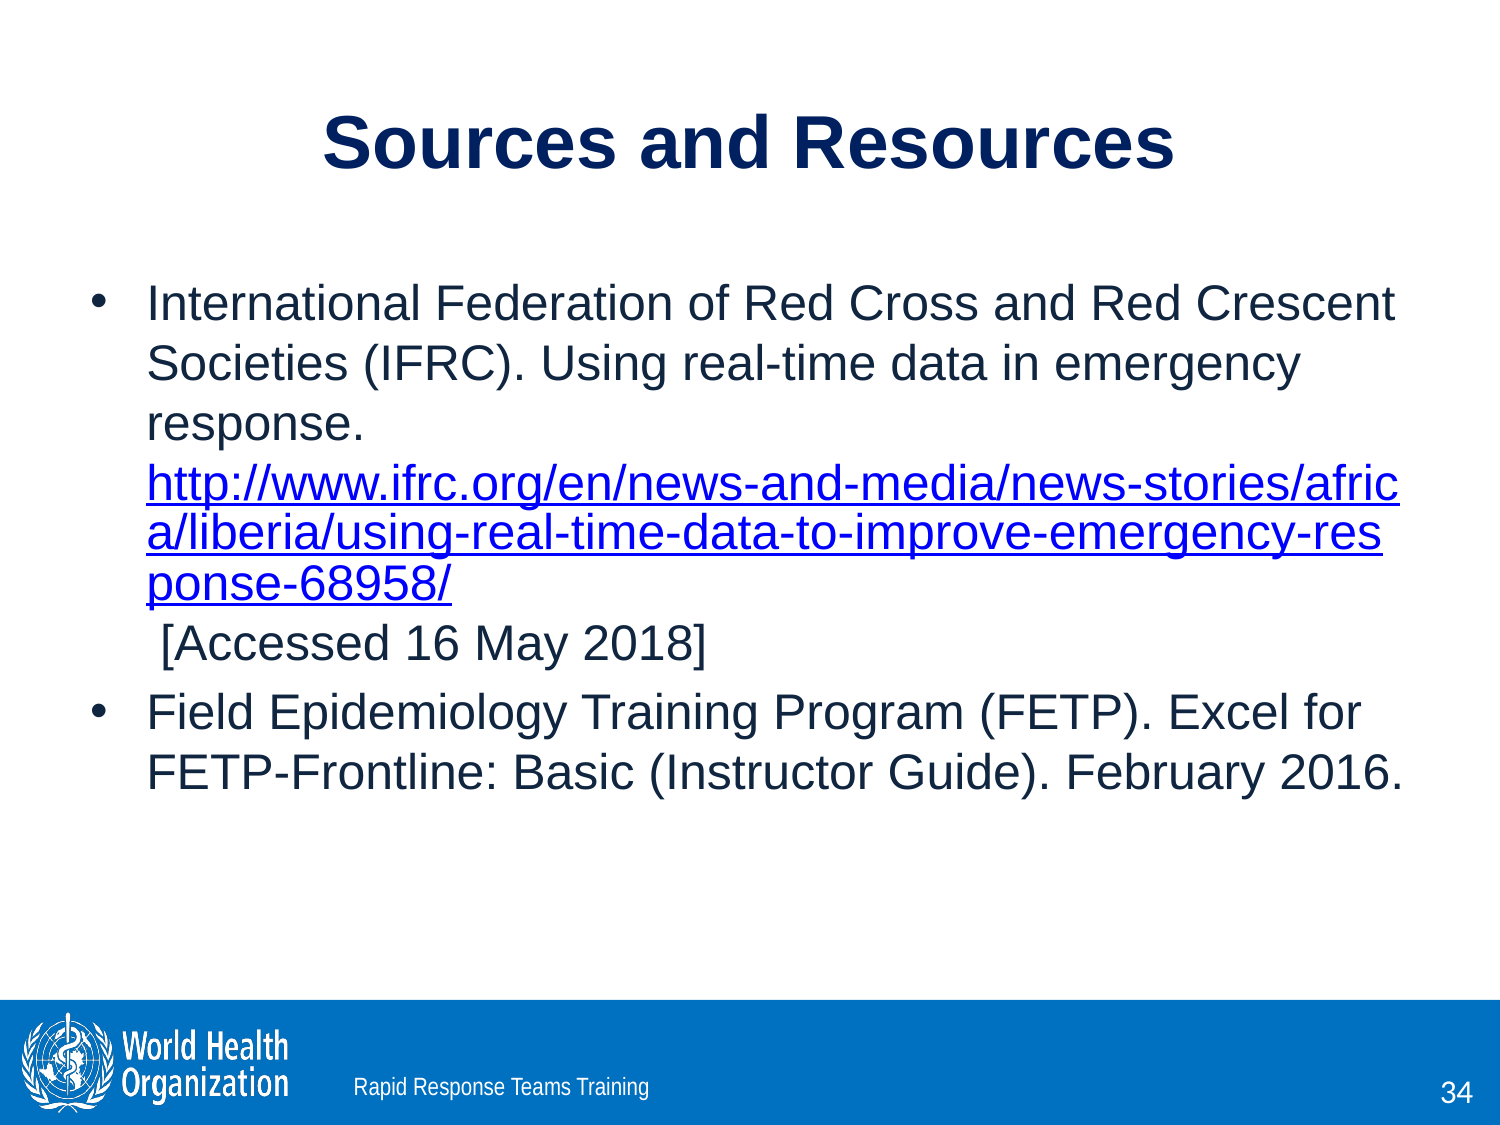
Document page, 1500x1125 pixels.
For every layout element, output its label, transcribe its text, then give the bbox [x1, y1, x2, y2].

list International Federation of Red Cross and Red Crescent Societies (IFRC). Using real-time data in emergency response. http://www.ifrc.org/en/news-and-media/news-stories/africa/liberia/using-real-time-data-to-improve-emergency-response-68958/ [Accessed 16 May 2018] Field Epidemiology Training Program (FETP). Excel for FETP-Frontline: Basic (Instructor Guide). February 2016. [75, 262, 1425, 1005]
picture [21, 1012, 288, 1113]
title Sources and Resources [75, 45, 1425, 233]
